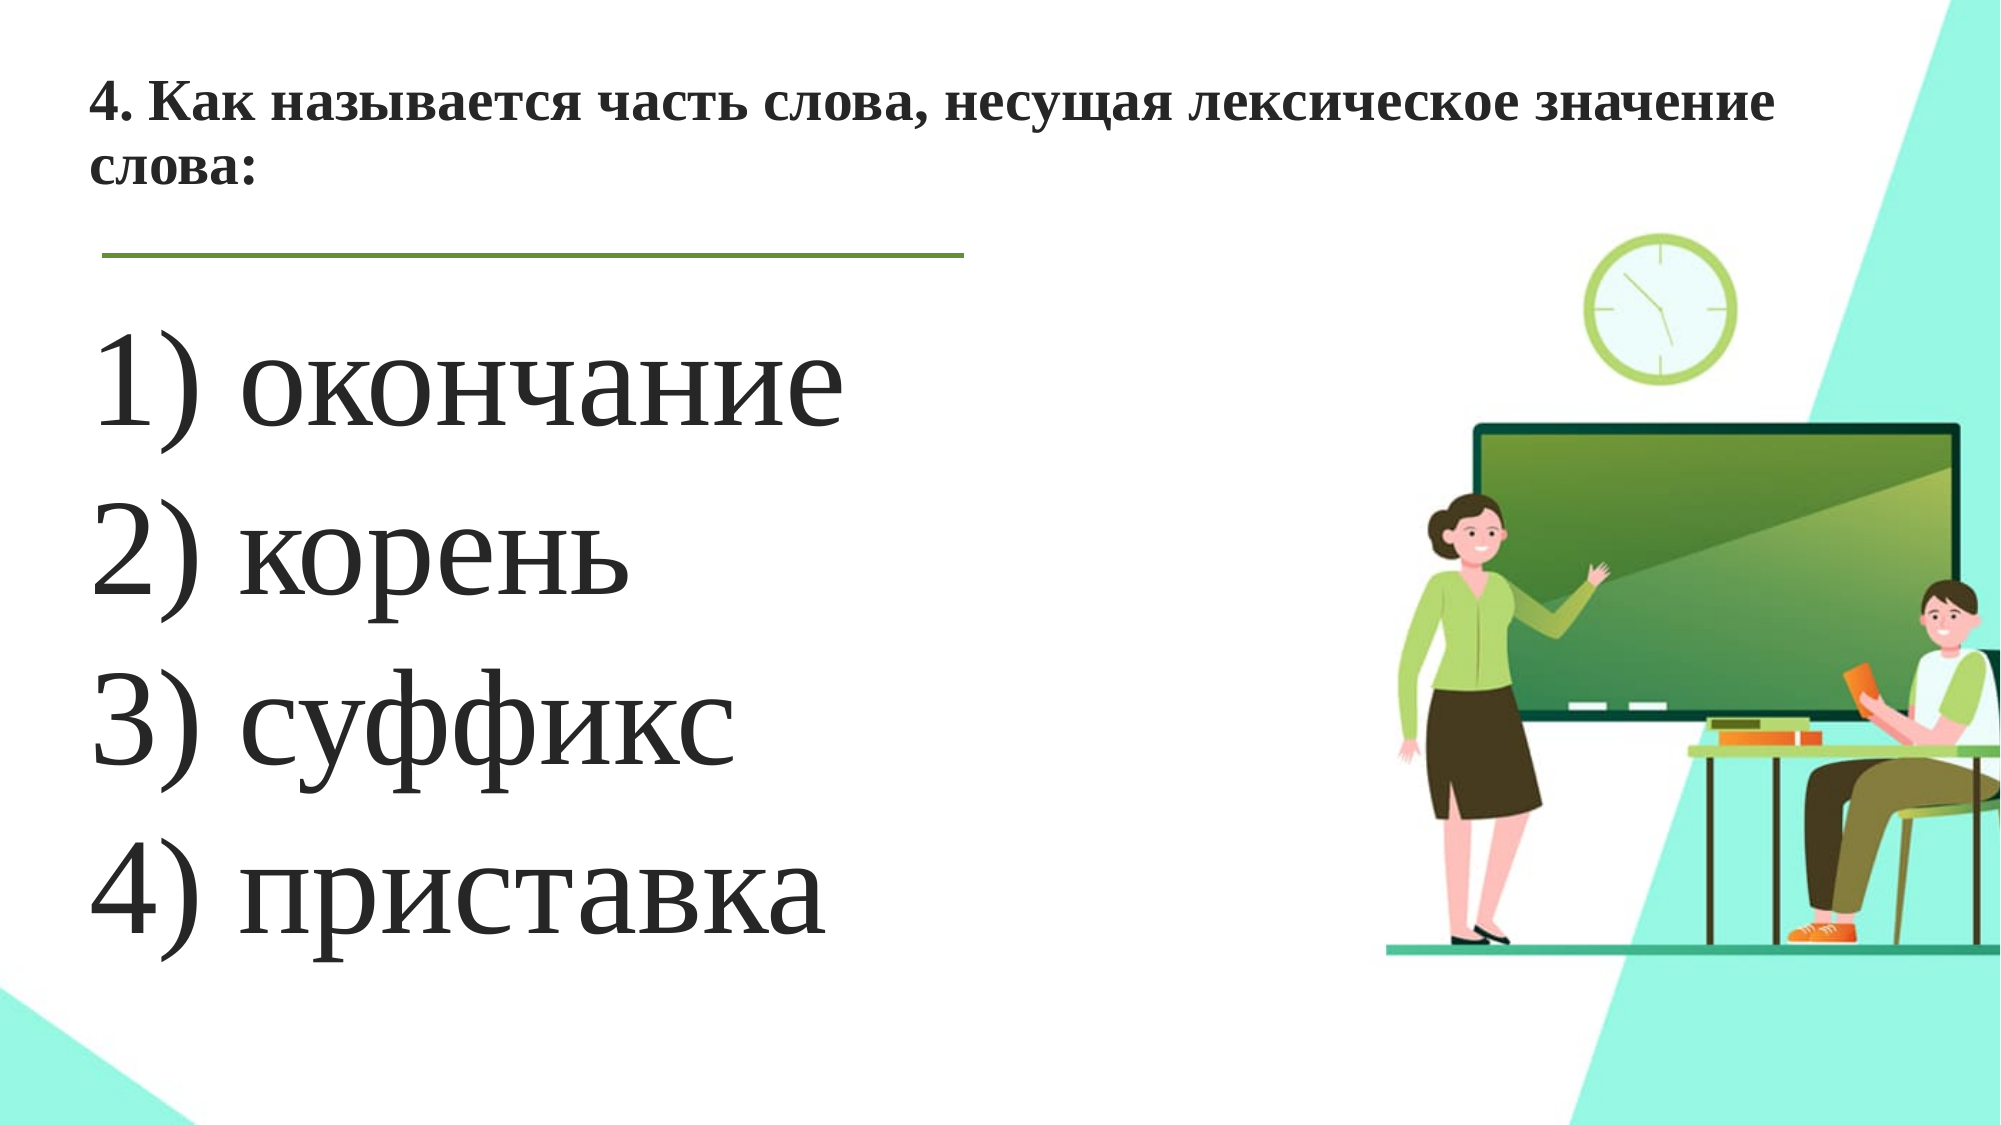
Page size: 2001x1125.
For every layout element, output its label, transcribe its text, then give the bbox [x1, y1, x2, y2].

title 4. Как называется часть слова, несущая лексическое значение слова: [74, 59, 1863, 278]
picture [0, 0, 2001, 1125]
list 1) окончание 2) корень 3) суффикс 4) приставка [74, 299, 1413, 1014]
